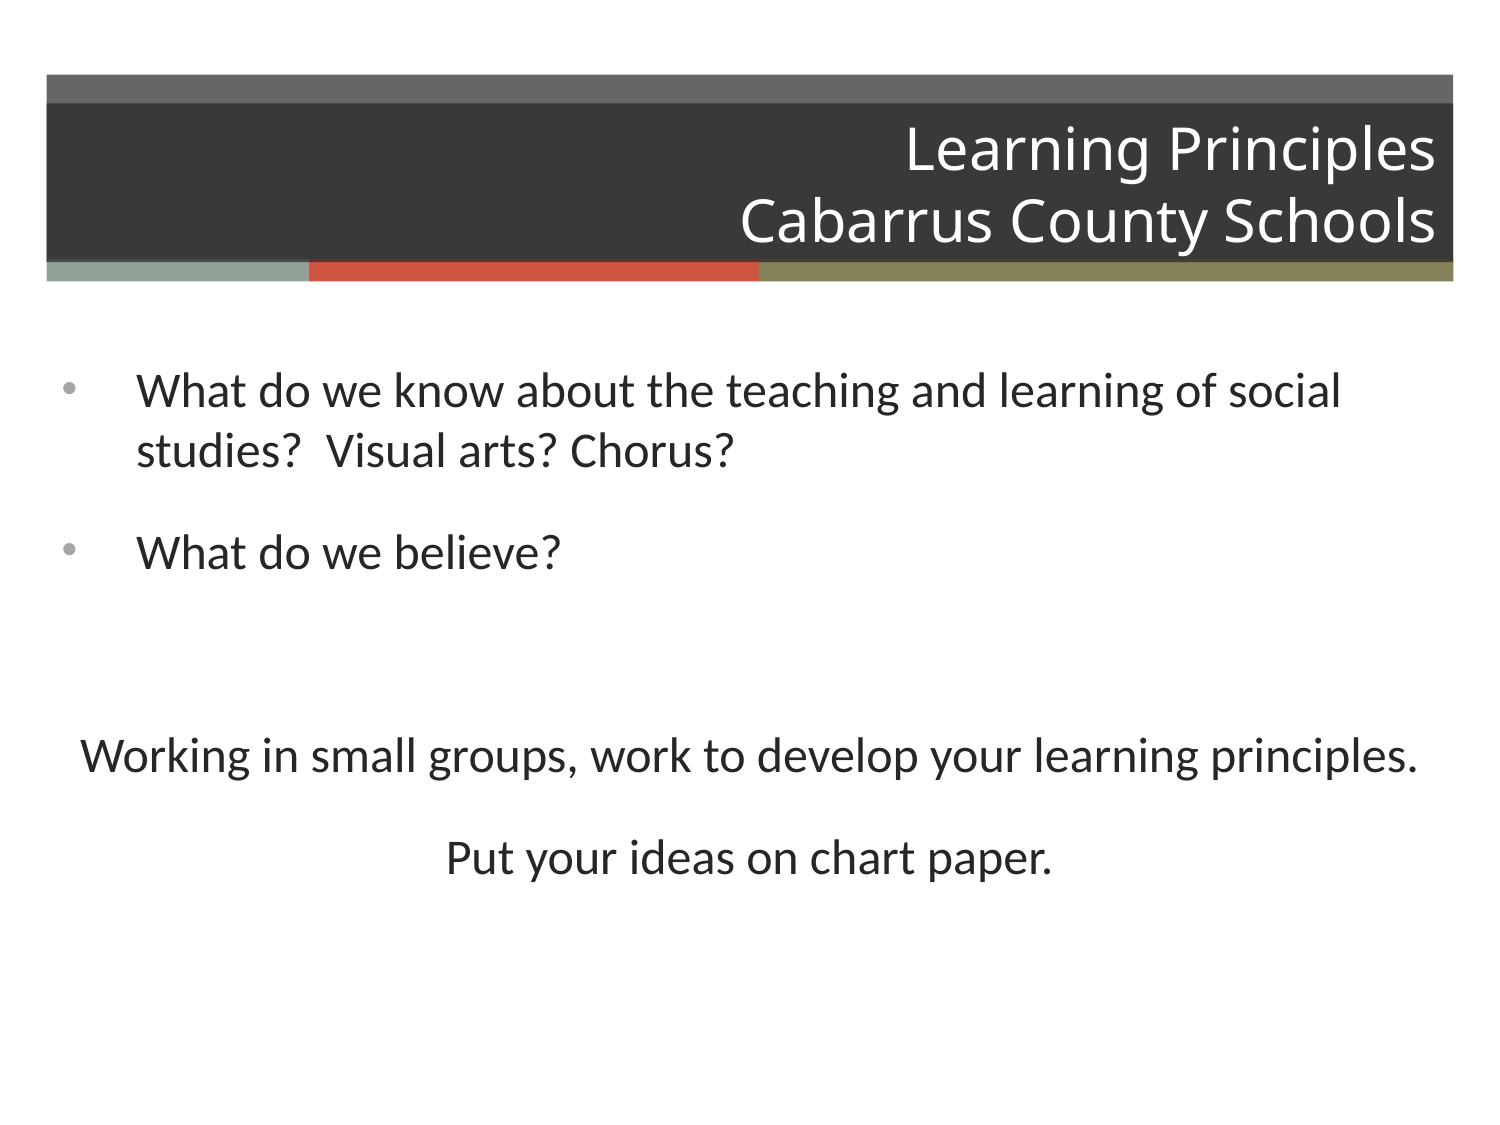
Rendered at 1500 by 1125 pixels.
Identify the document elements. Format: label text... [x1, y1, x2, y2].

title Learning Principles Cabarrus County Schools [46, 103, 1454, 263]
list What do we know about the teaching and learning of social studies? Visual arts? Chorus? What do we believe? Working in small groups, work to develop your learning principles. Put your ideas on chart paper. [46, 350, 1454, 1005]
